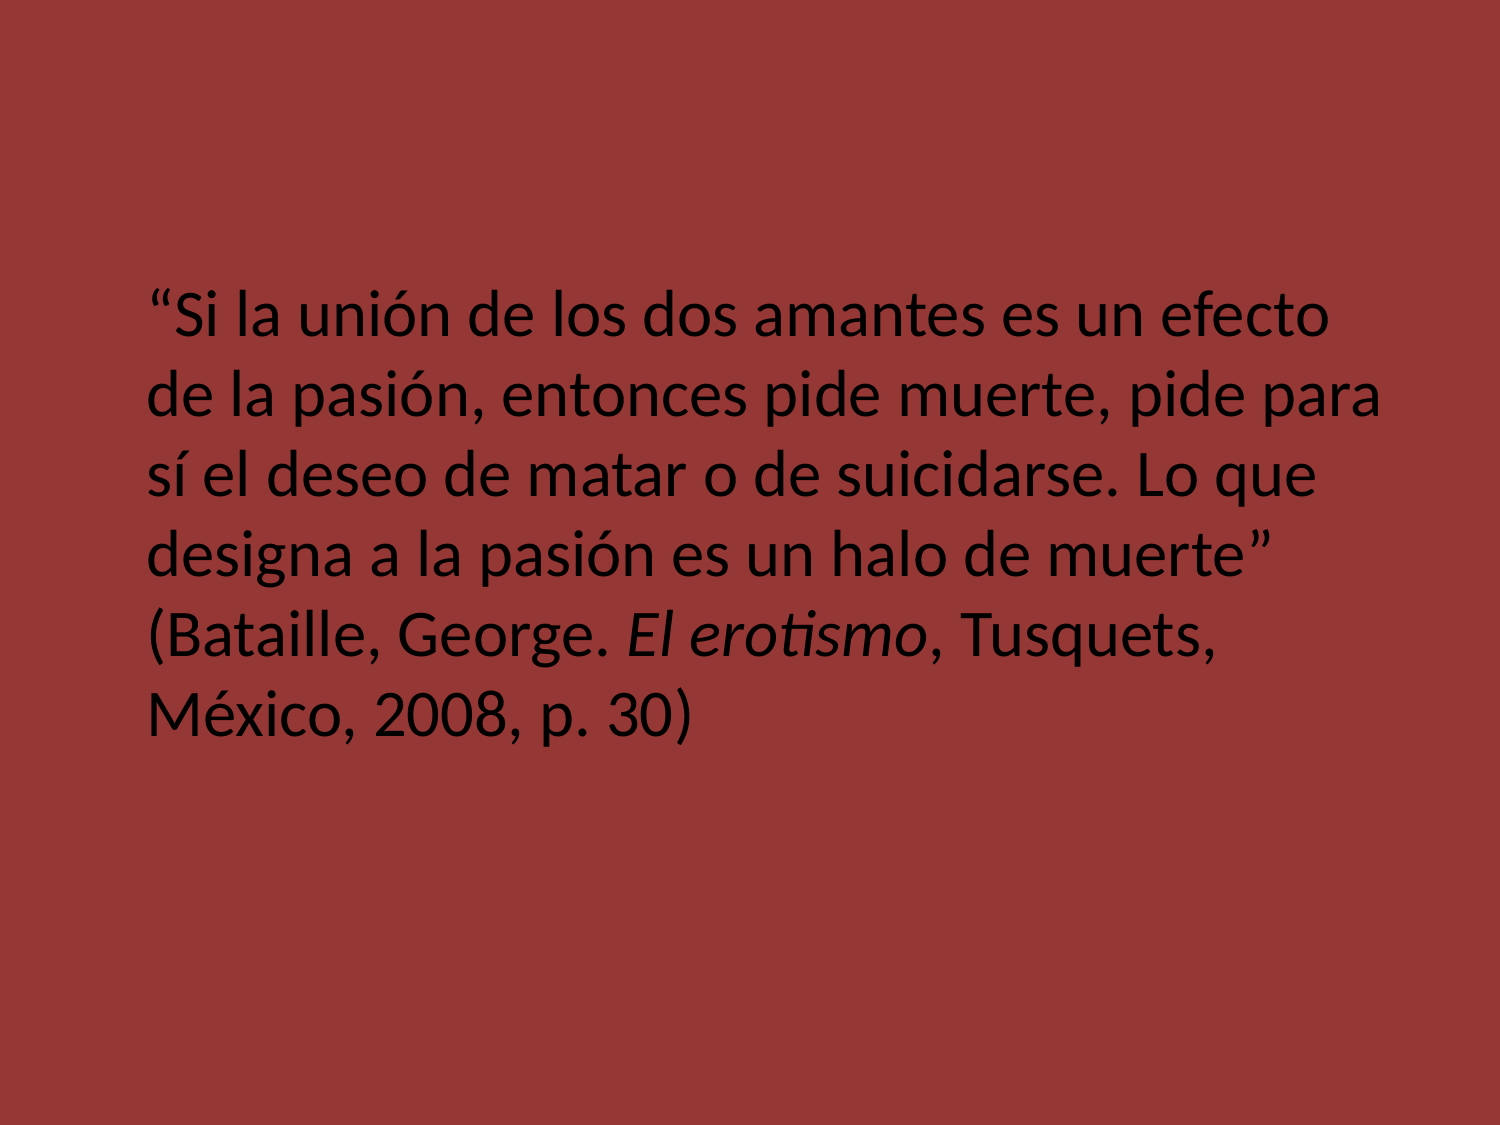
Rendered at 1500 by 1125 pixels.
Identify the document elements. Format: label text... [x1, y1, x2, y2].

list “Si la unión de los dos amantes es un efecto de la pasión, entonces pide muerte, pide para sí el deseo de matar o de suicidarse. Lo que designa a la pasión es un halo de muerte” (Bataille, George. El erotismo, Tusquets, México, 2008, p. 30) [75, 262, 1425, 1005]
